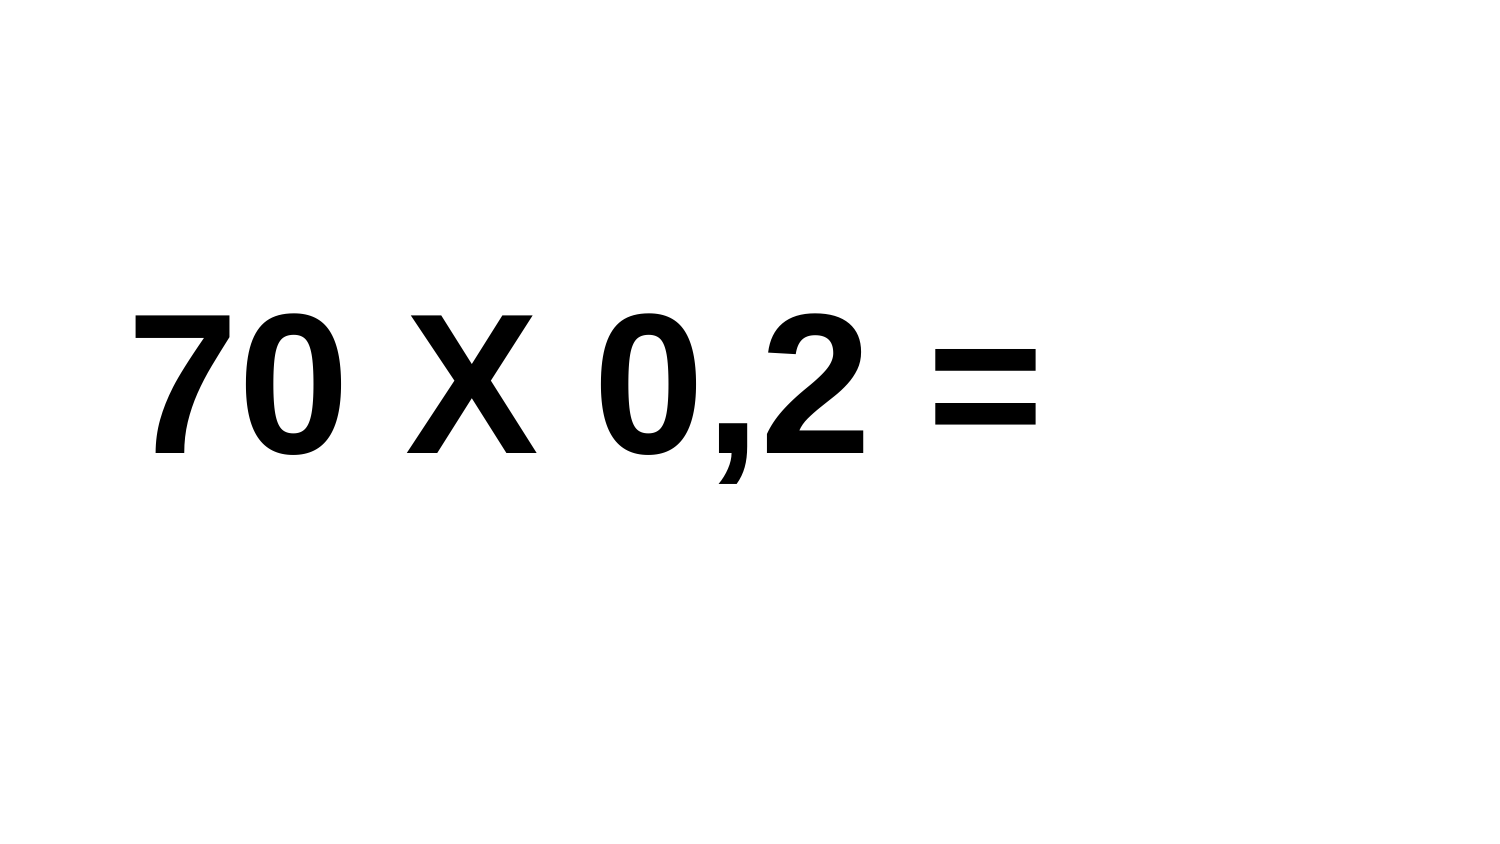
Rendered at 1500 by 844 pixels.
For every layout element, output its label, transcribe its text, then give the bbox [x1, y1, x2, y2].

text_box 70 X 0,2 = [112, 318, 1388, 509]
